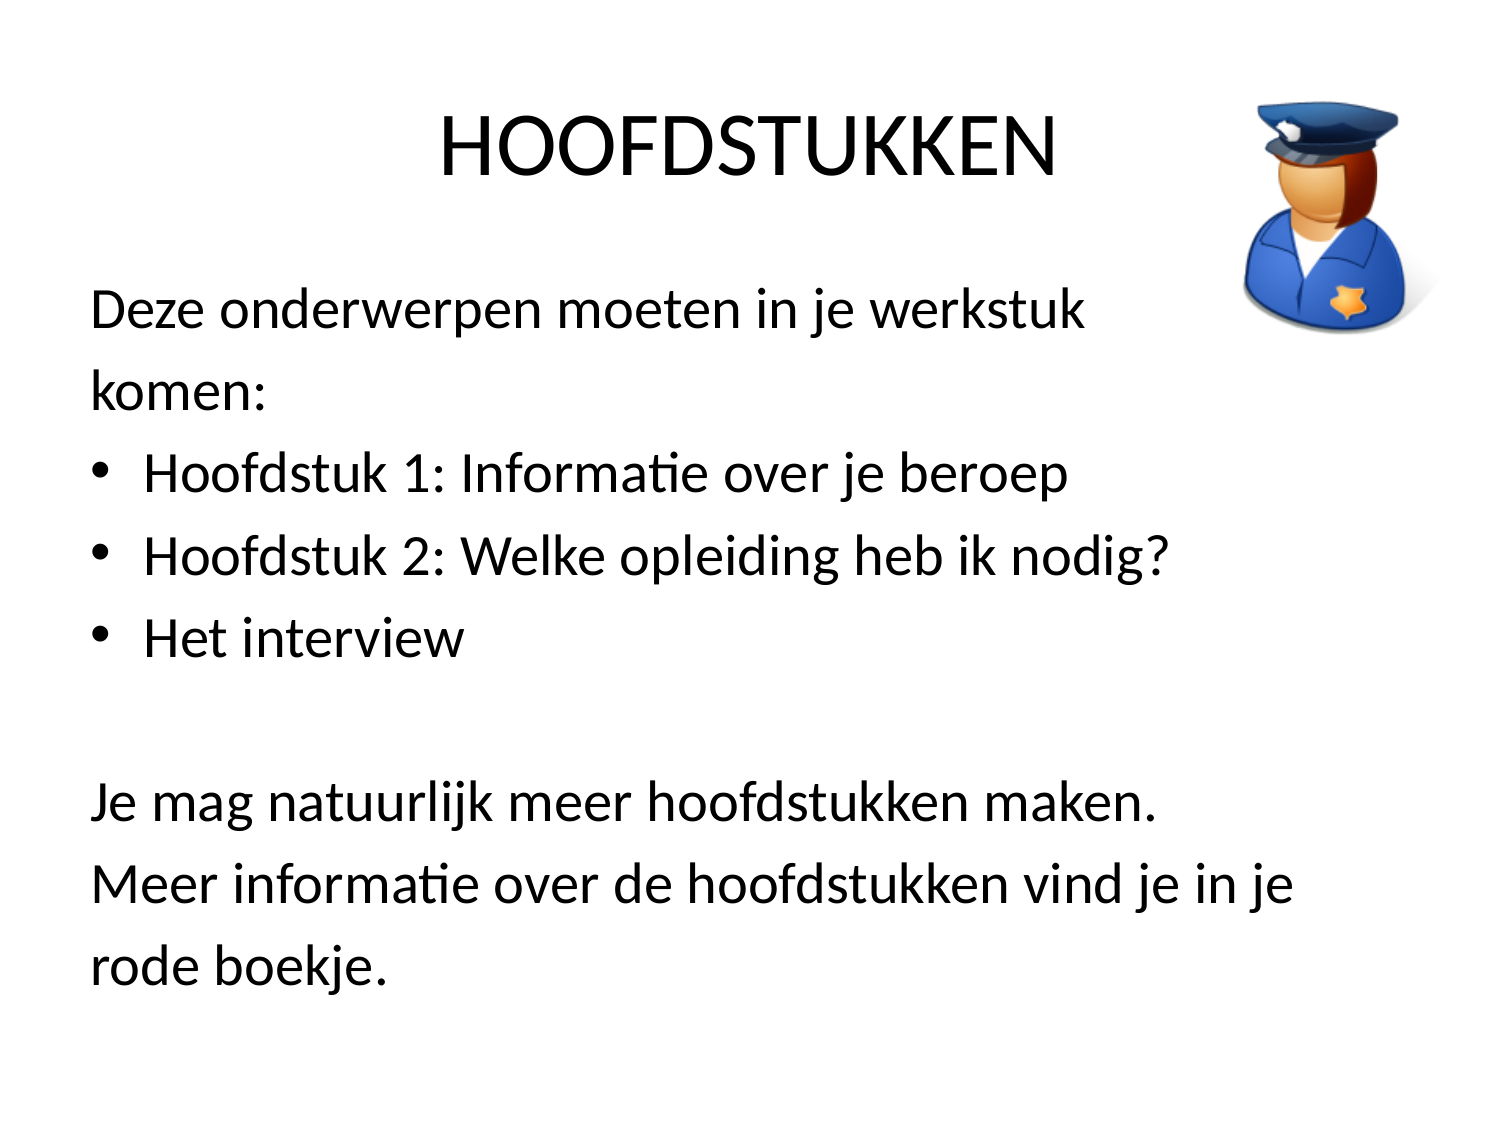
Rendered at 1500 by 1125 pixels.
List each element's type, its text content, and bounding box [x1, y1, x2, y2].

list Deze onderwerpen moeten in je werkstuk komen: Hoofdstuk 1: Informatie over je beroep Hoofdstuk 2: Welke opleiding heb ik nodig? Het interview Je mag natuurlijk meer hoofdstukken maken. Meer informatie over de hoofdstukken vind je in je rode boekje. [74, 262, 1426, 1006]
title HOOFDSTUKKEN [74, 44, 1426, 233]
picture [1183, 70, 1464, 351]
